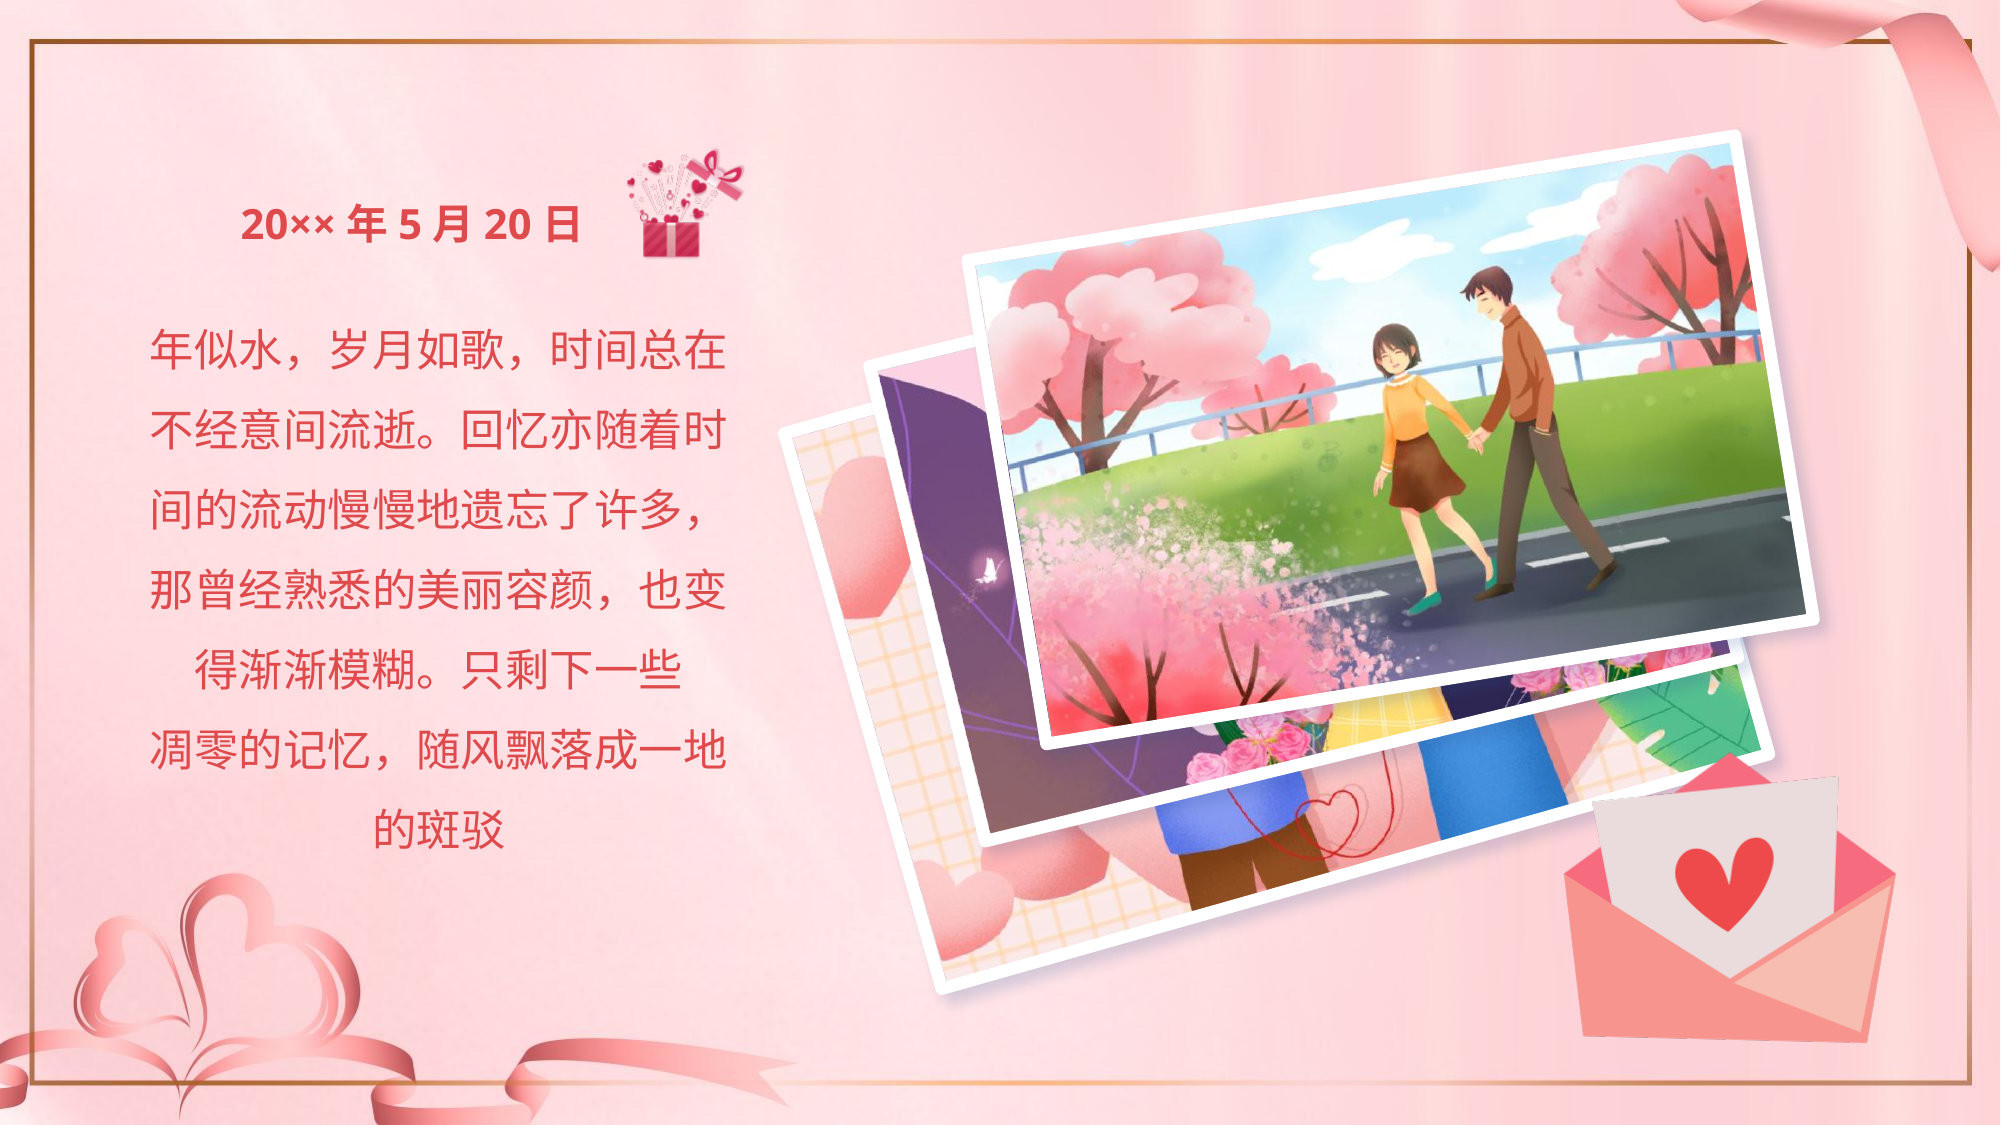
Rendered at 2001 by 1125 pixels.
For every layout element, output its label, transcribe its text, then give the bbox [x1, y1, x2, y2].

text_box 20××年5月20日 [225, 190, 600, 255]
text_box 年似水，岁月如歌，时间总在不经意间流逝。回忆亦随着时间的流动慢慢地遗忘了许多，那曾经熟悉的美丽容颜，也变得渐渐模糊。只剩下一些 凋零的记忆，随风飘落成一地的斑驳 [119, 288, 759, 863]
picture [0, 0, 2001, 1125]
